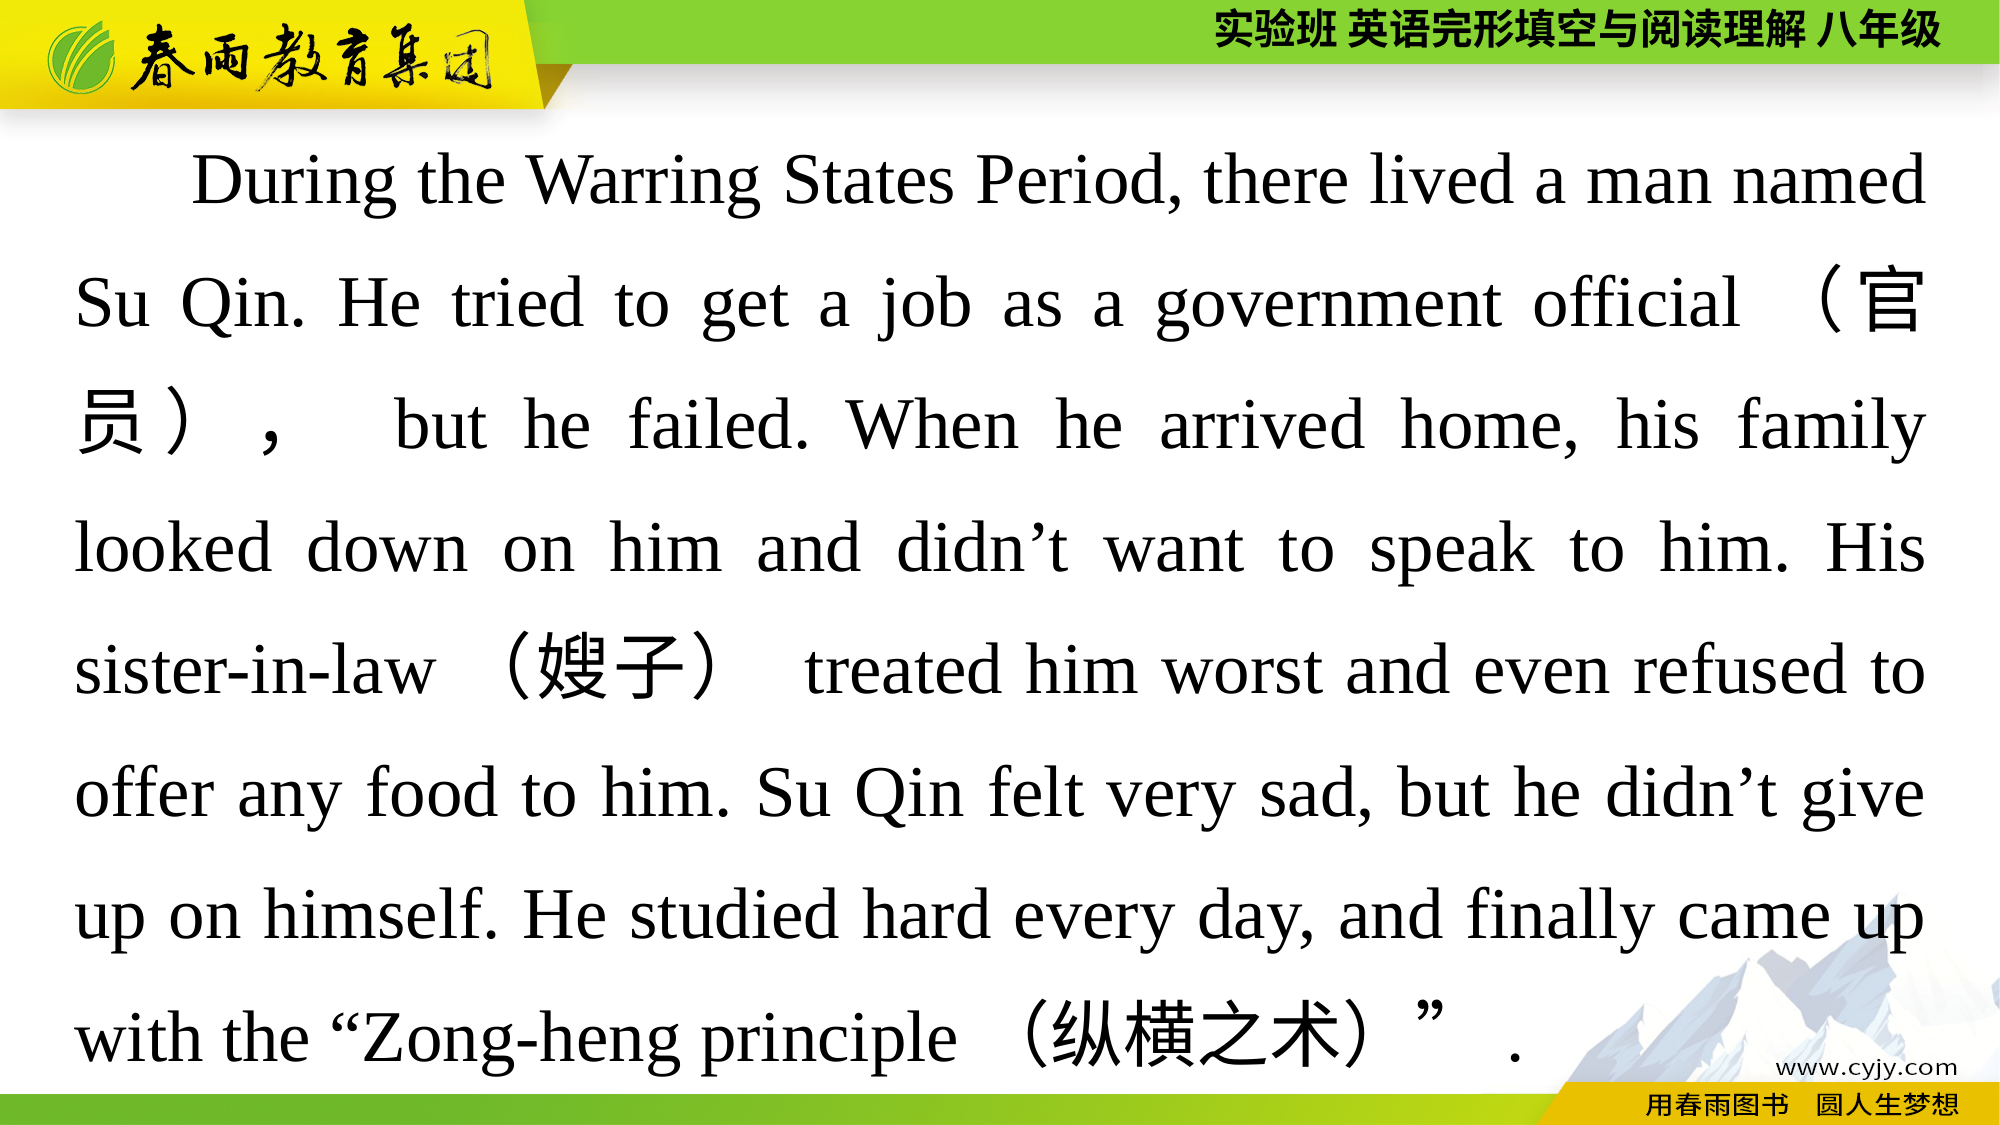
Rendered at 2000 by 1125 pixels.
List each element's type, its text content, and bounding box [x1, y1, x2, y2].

list During the Warring States Period, there lived a man named Su Qin. He tried to get a job as a government official（官员）， but he failed. When he arrived home, his family looked down on him and didn’t want to speak to him. His sister-in-law（嫂子） treated him worst and even refused to offer any food to him. Su Qin felt very sad, but he didn’t give up on himself. He studied hard every day, and finally came up with the “Zong-heng principle（纵横之术）”. [59, 88, 1944, 1107]
picture [0, 0, 2000, 1125]
